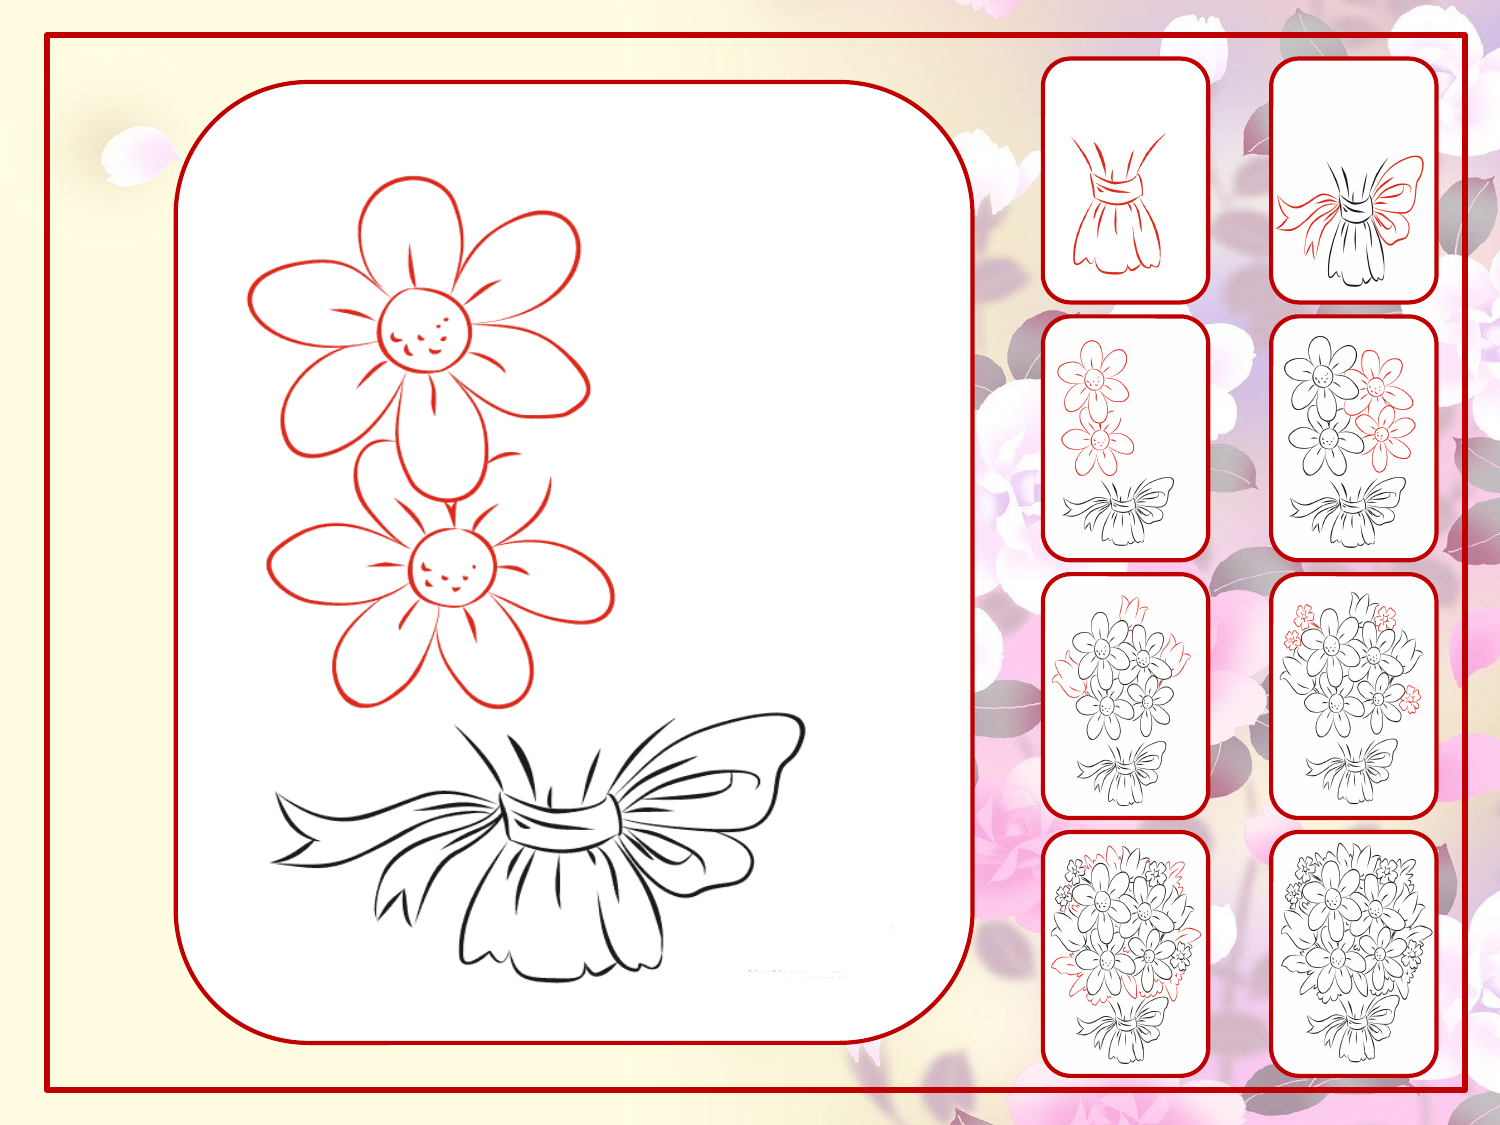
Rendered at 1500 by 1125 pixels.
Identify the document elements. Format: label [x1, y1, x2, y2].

text_box [1269, 572, 1439, 821]
text_box [45, 33, 1467, 1092]
text_box [1040, 829, 1211, 1078]
text_box [1269, 829, 1439, 1078]
text_box [1040, 314, 1211, 563]
text_box [1040, 56, 1211, 305]
text_box [1040, 572, 1211, 821]
text_box [173, 79, 975, 1046]
text_box [1269, 56, 1439, 305]
text_box [1269, 314, 1439, 563]
